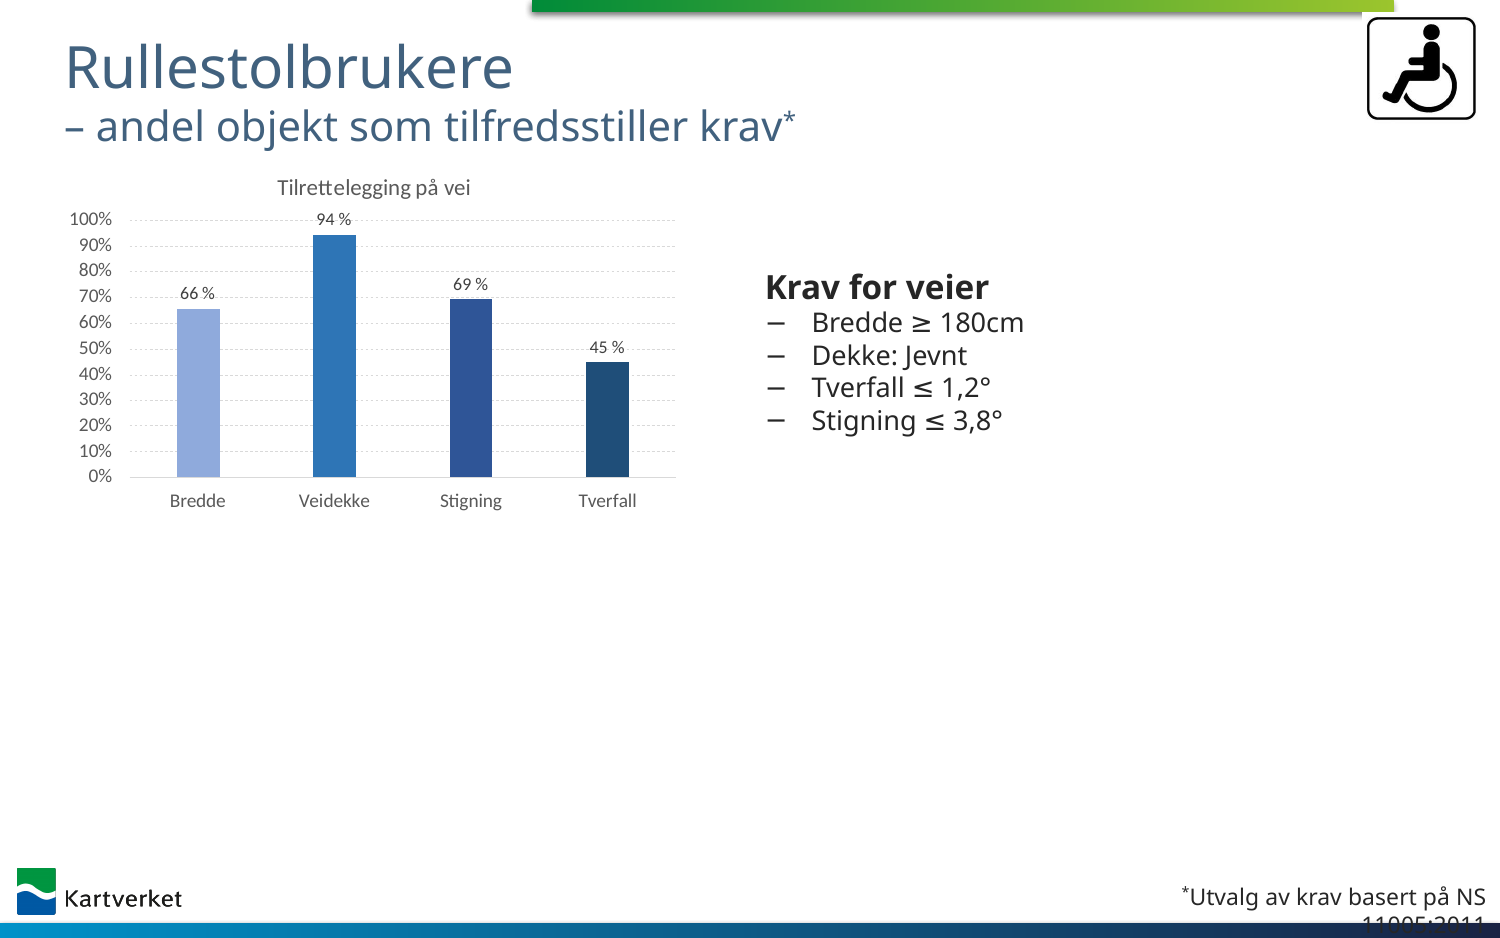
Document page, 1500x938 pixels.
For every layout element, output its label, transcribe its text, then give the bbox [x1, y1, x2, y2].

text_box Krav for veier Bredde ≥ 180cm Dekke: Jevnt Tverfall ≤ 1,2° Stigning ≤ 3,8° [750, 258, 1234, 444]
picture [62, 166, 687, 519]
text_box Rullestolbrukere – andel objekt som tilfredsstiller krav* [49, 25, 1431, 158]
picture [1362, 12, 1481, 126]
text_box *Utvalg av krav basert på NS 11005:2011 [1068, 873, 1500, 938]
